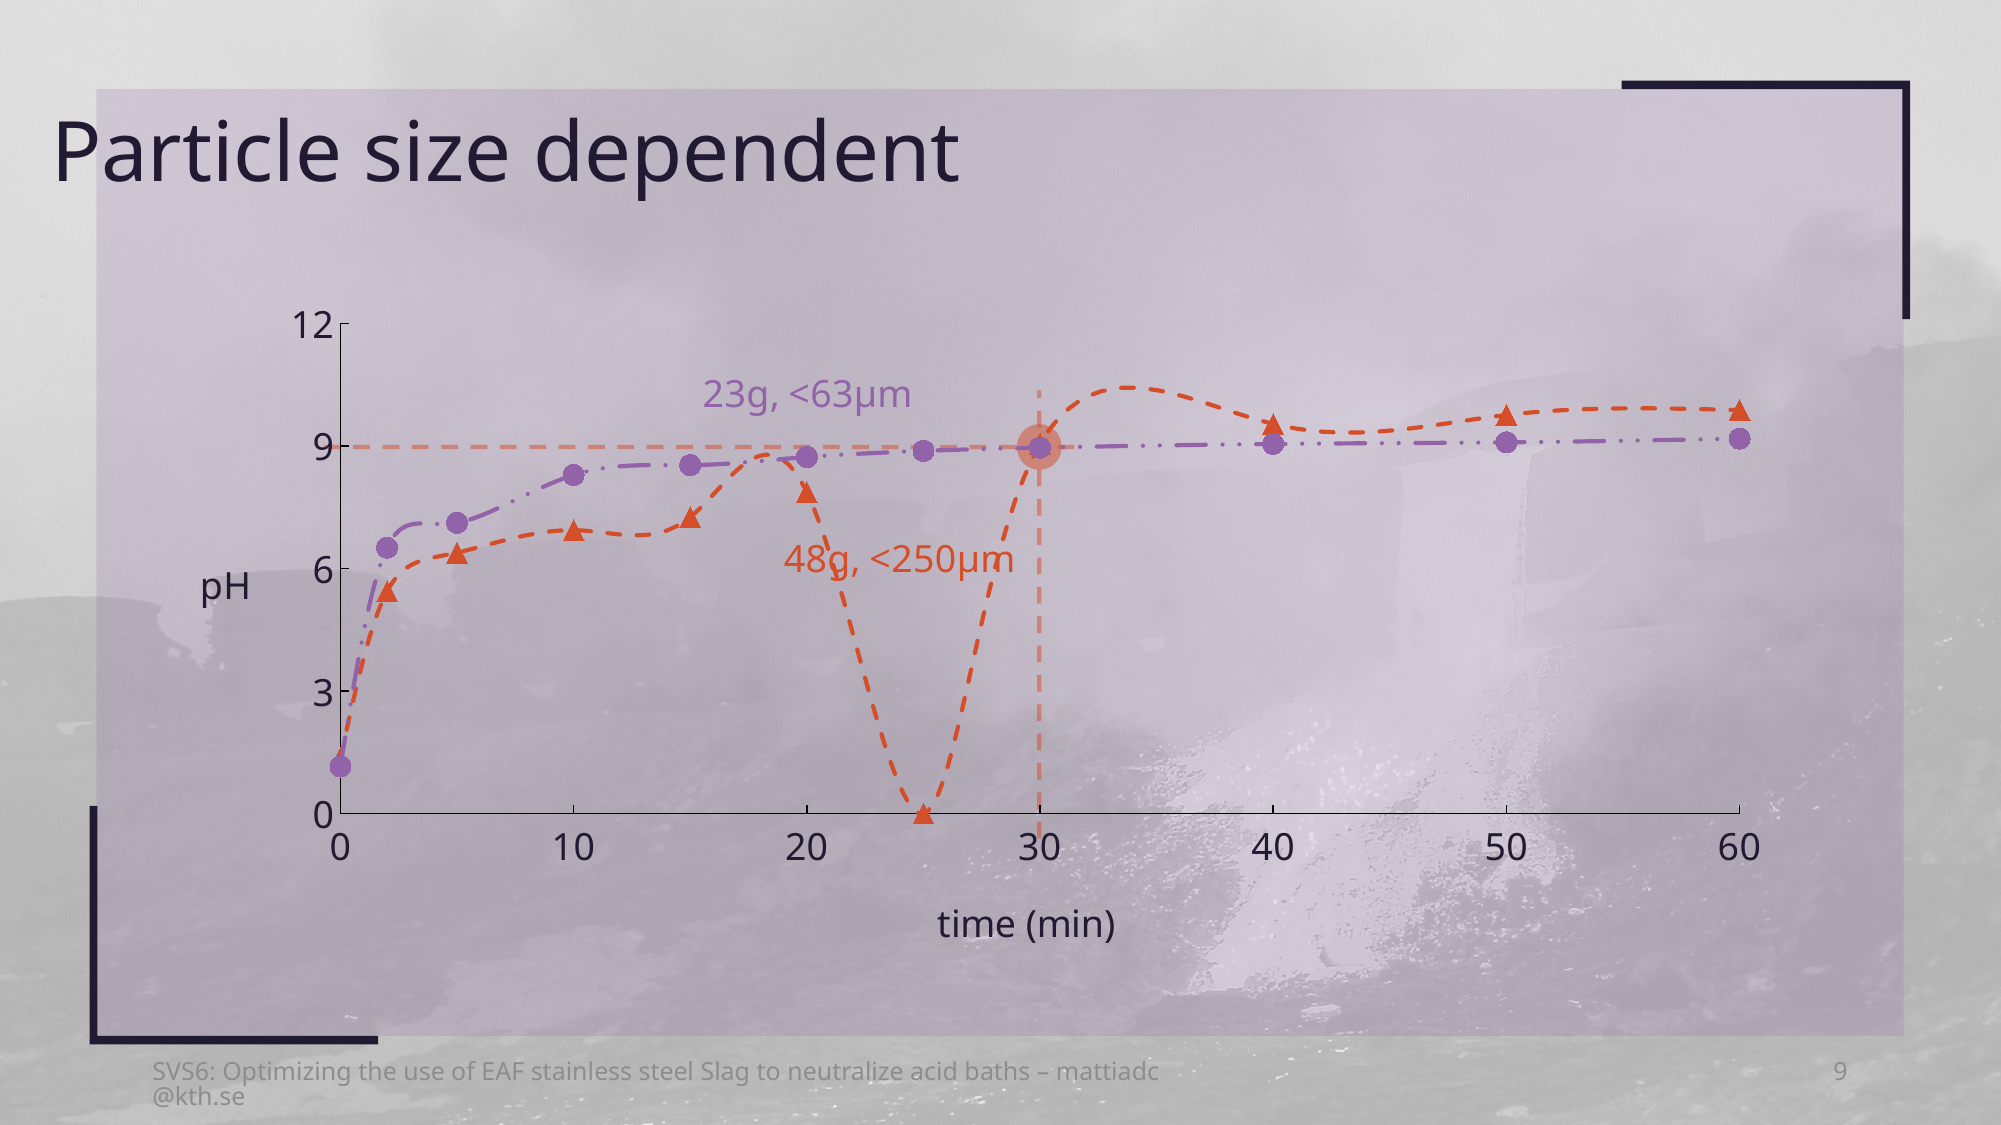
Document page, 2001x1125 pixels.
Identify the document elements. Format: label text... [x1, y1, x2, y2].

slide_number 9 [1728, 1042, 1863, 1103]
text_box Particle size dependent [36, 90, 977, 206]
chart [166, 283, 1795, 985]
footer SVS6: Optimizing the use of EAF stainless steel Slag to neutralize acid baths – mattiadc@kth.se [137, 1042, 1196, 1103]
